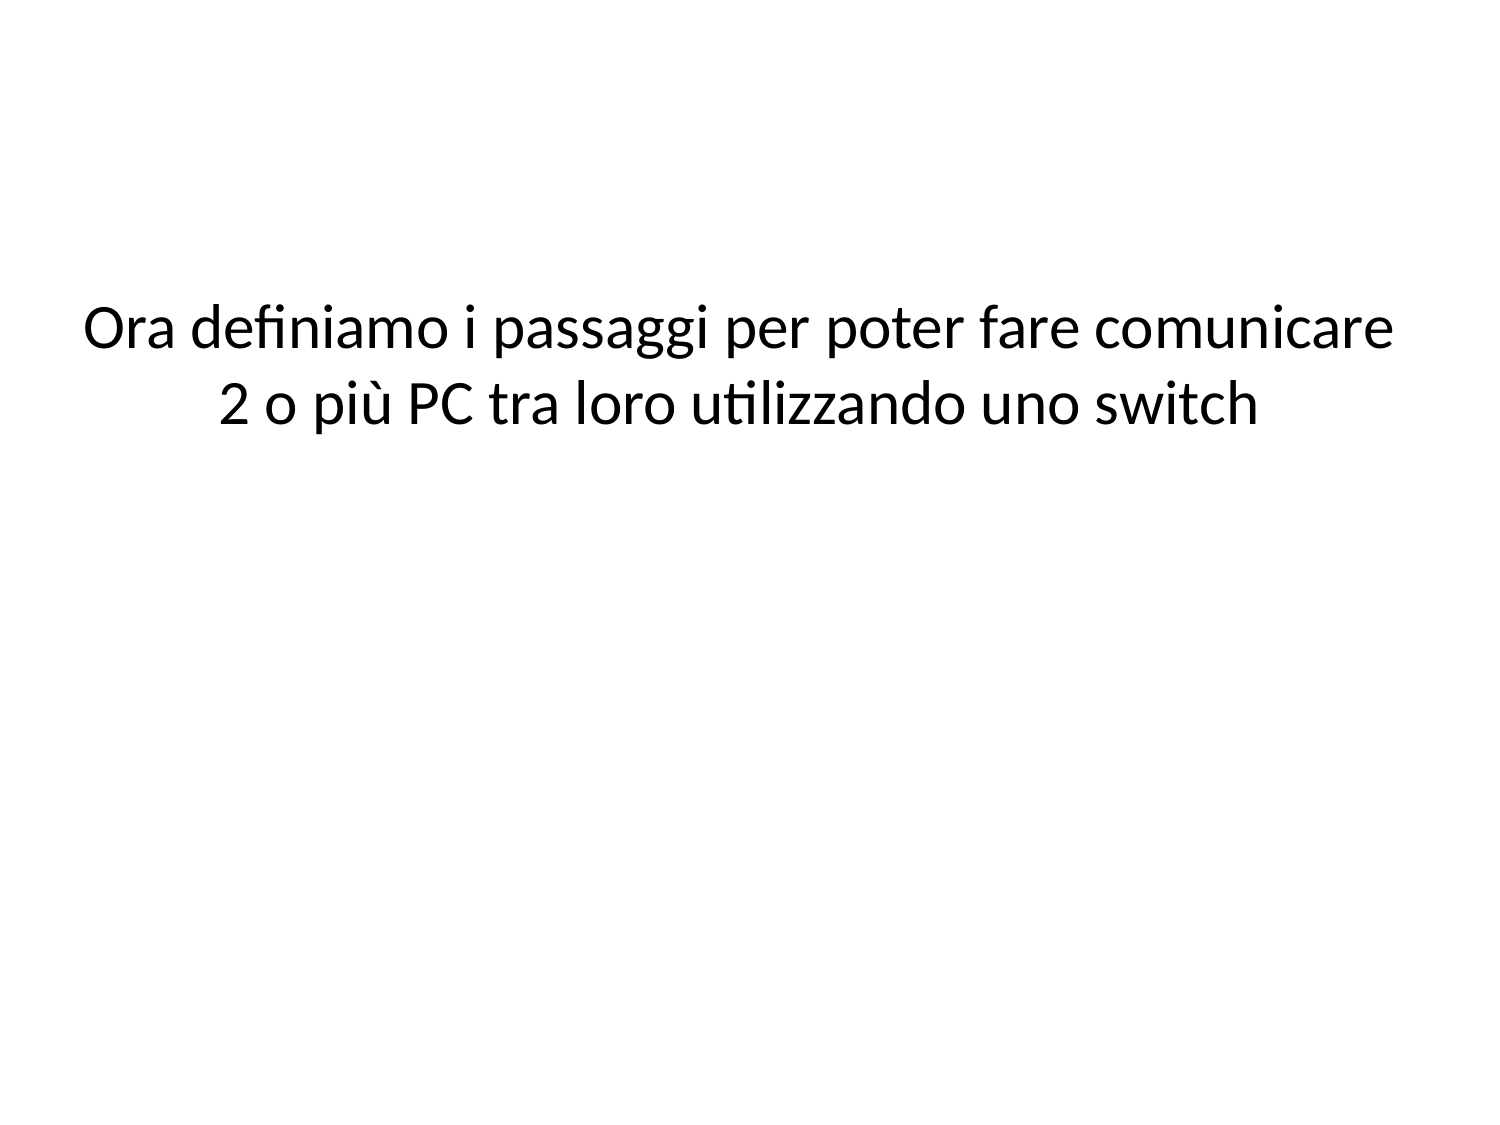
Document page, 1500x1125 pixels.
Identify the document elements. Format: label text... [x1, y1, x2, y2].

title Ora definiamo i passaggi per poter fare comunicare 2 o più PC tra loro utilizzando uno switch [64, 267, 1415, 455]
